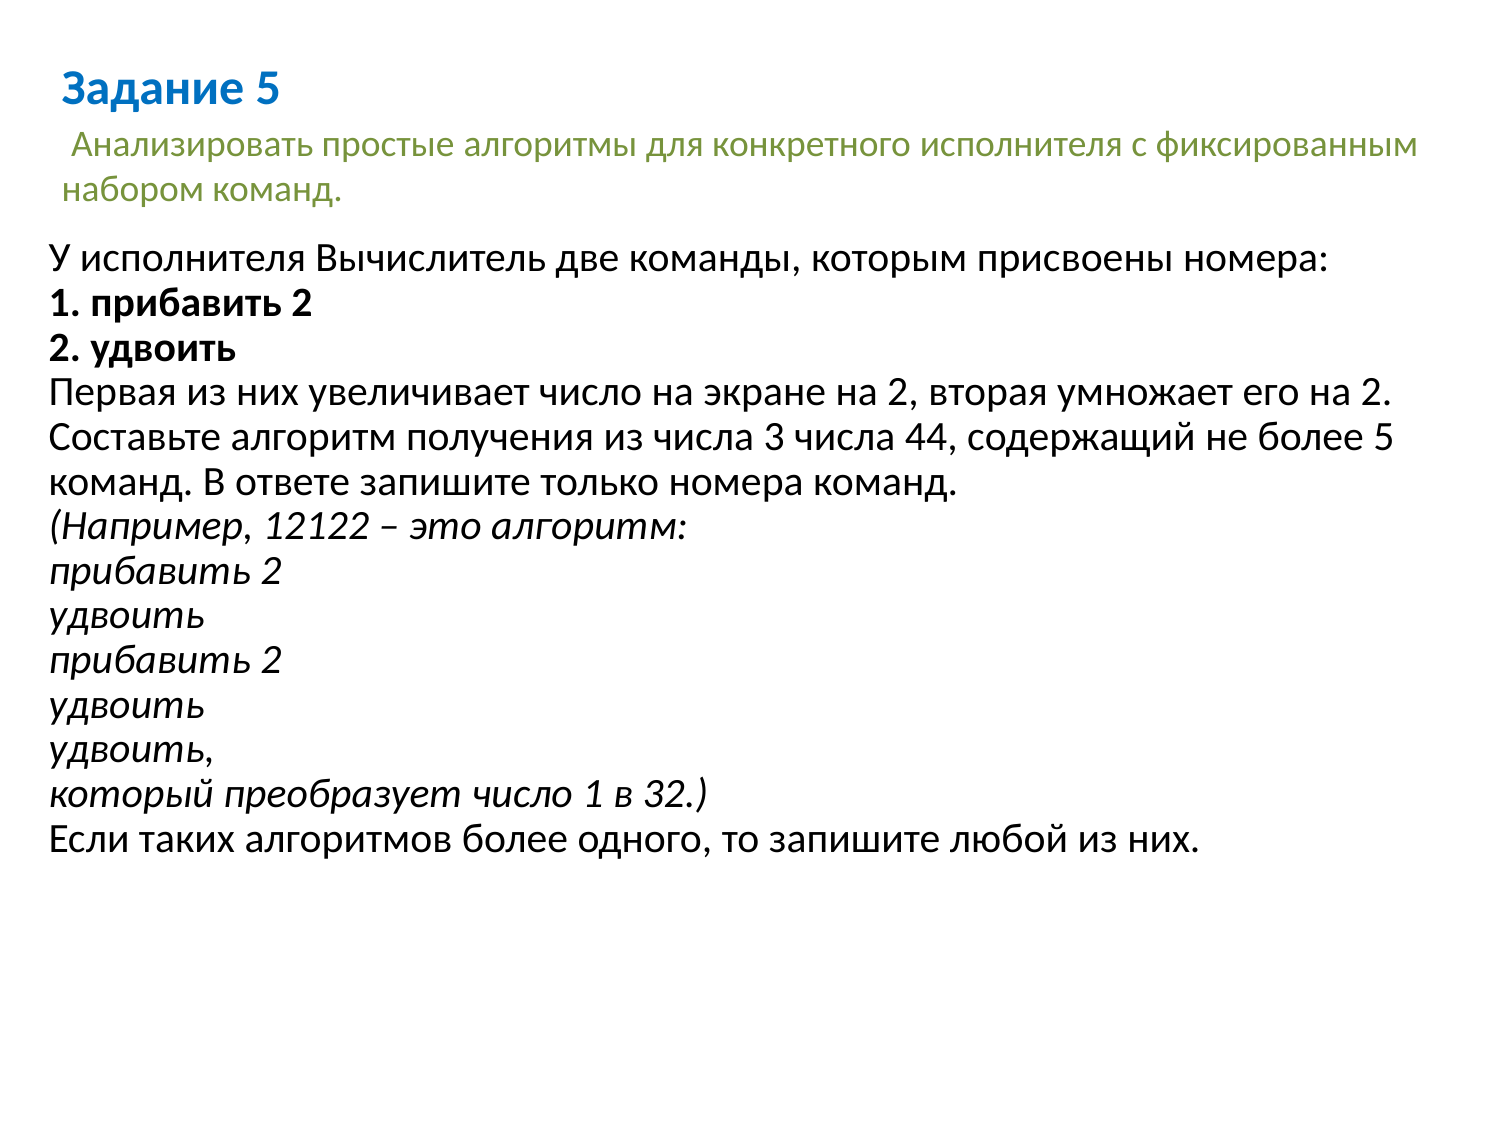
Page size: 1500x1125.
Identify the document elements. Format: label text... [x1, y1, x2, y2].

table_header У исполнителя Вычислитель две команды, которым присвоены номера: 1. прибавить 2 2. удвоить Первая из них увеличивает число на экране на 2, вторая умножает его на 2. Составьте алгоритм получения из числа 3 числа 44, содержащий не более 5 команд. В ответе запишите только номера команд. (Например, 12122 – это алгоритм: прибавить 2 удвоить прибавить 2 удвоить удвоить, который преобразует число 1 в 32.) Если таких алгоритмов более одного, то запишите любой из них. [38, 239, 1450, 986]
text_box Задание 5 Анализировать простые алгоритмы для конкретного исполнителя с фиксированным набором команд. [46, 46, 1442, 217]
